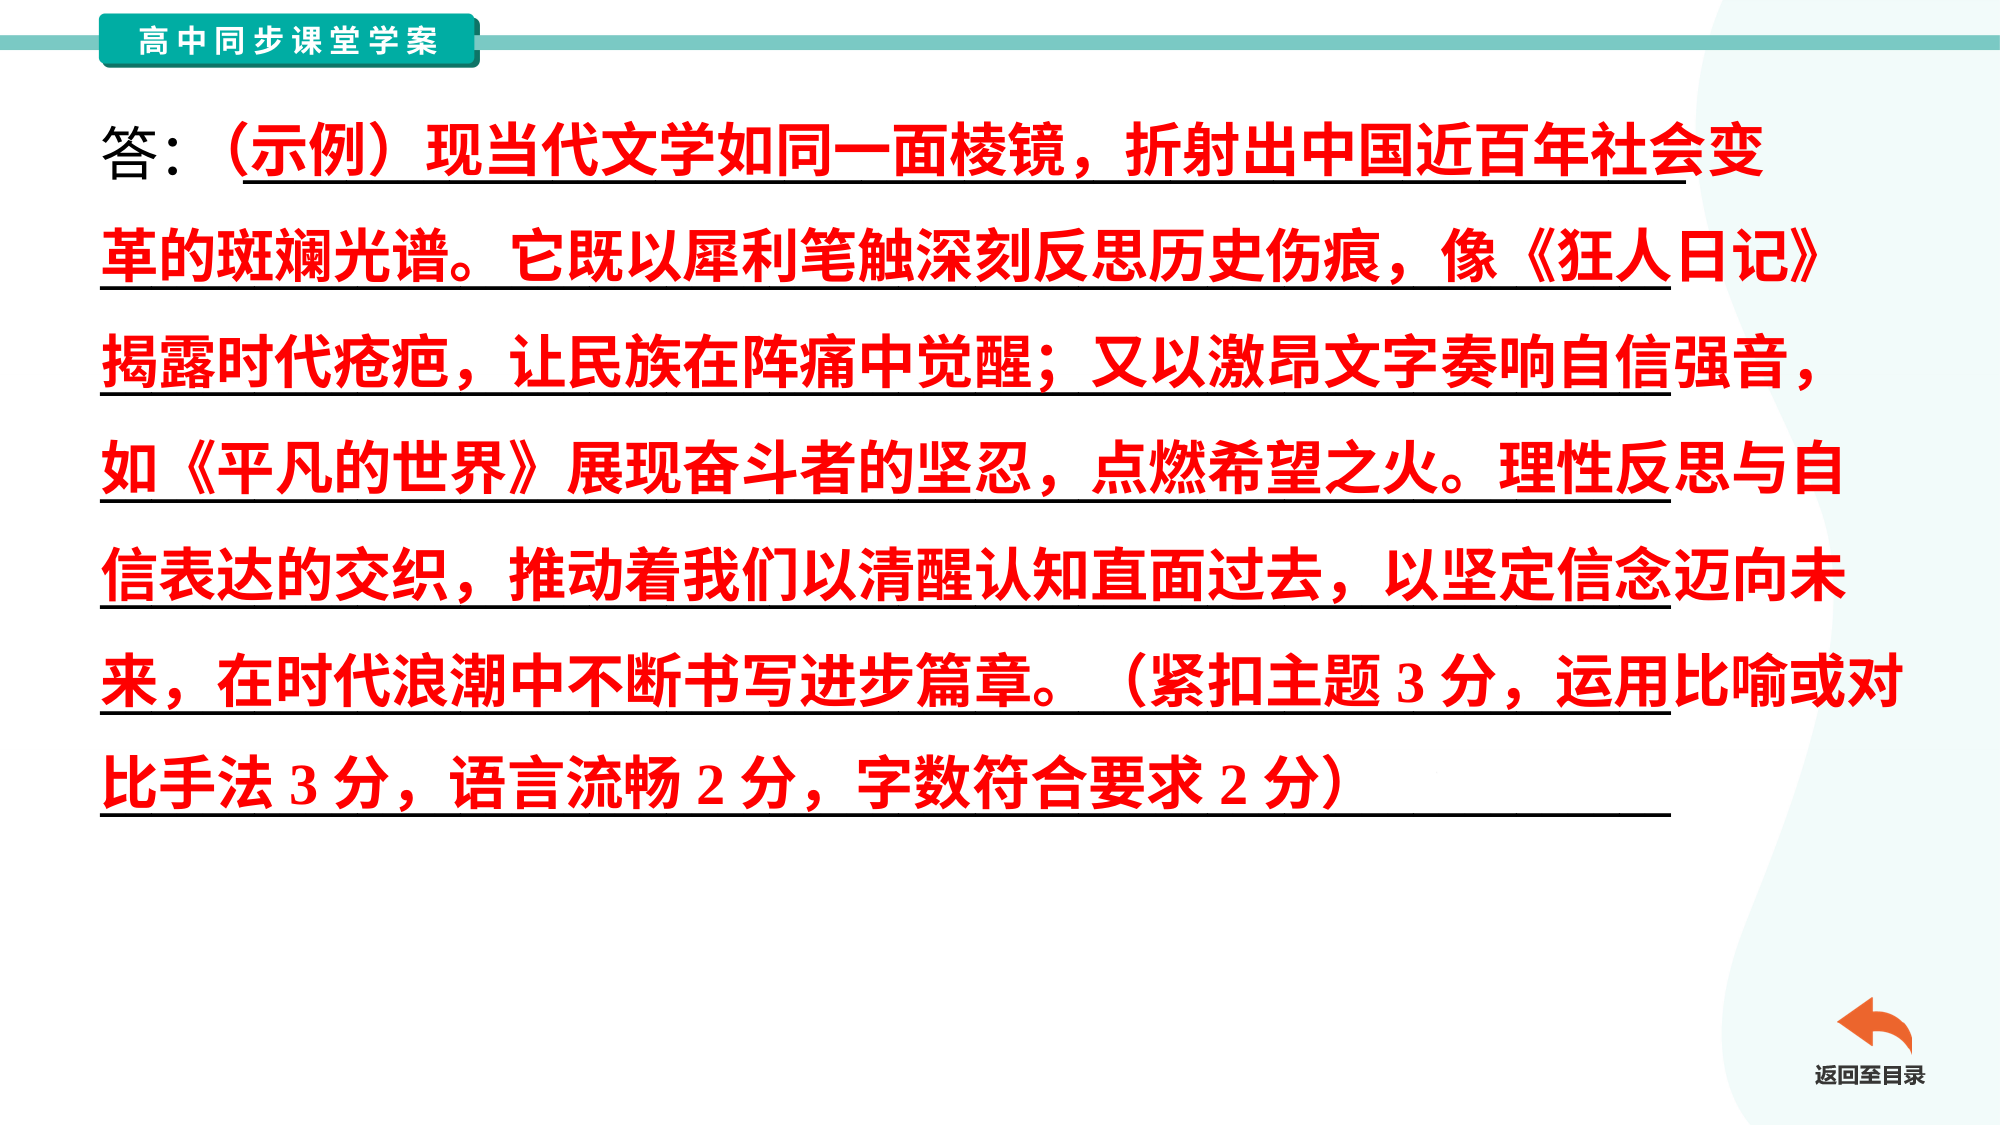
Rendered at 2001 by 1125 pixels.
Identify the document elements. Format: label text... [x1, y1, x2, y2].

picture [0, 0, 2000, 1125]
text_box （示例）现当代文学如同一面棱镜，折射出中国近百年社会变 革的斑斓光谱。它既以犀利笔触深刻反思历史伤痕，像《狂人日记》 揭露时代疮疤，让民族在阵痛中觉醒；又以激昂文字奏响自信强音， 如《平凡的世界》展现奋斗者的坚忍，点燃希望之火。理性反思与自 信表达的交织，推动着我们以清醒认知直面过去，以坚定信念迈向未 来，在时代浪潮中不断书写进步篇章。（紧扣主题3分，运用比喻或对 比手法3分，语言流畅2分，字数符合要求2分） [100, 76, 1899, 806]
